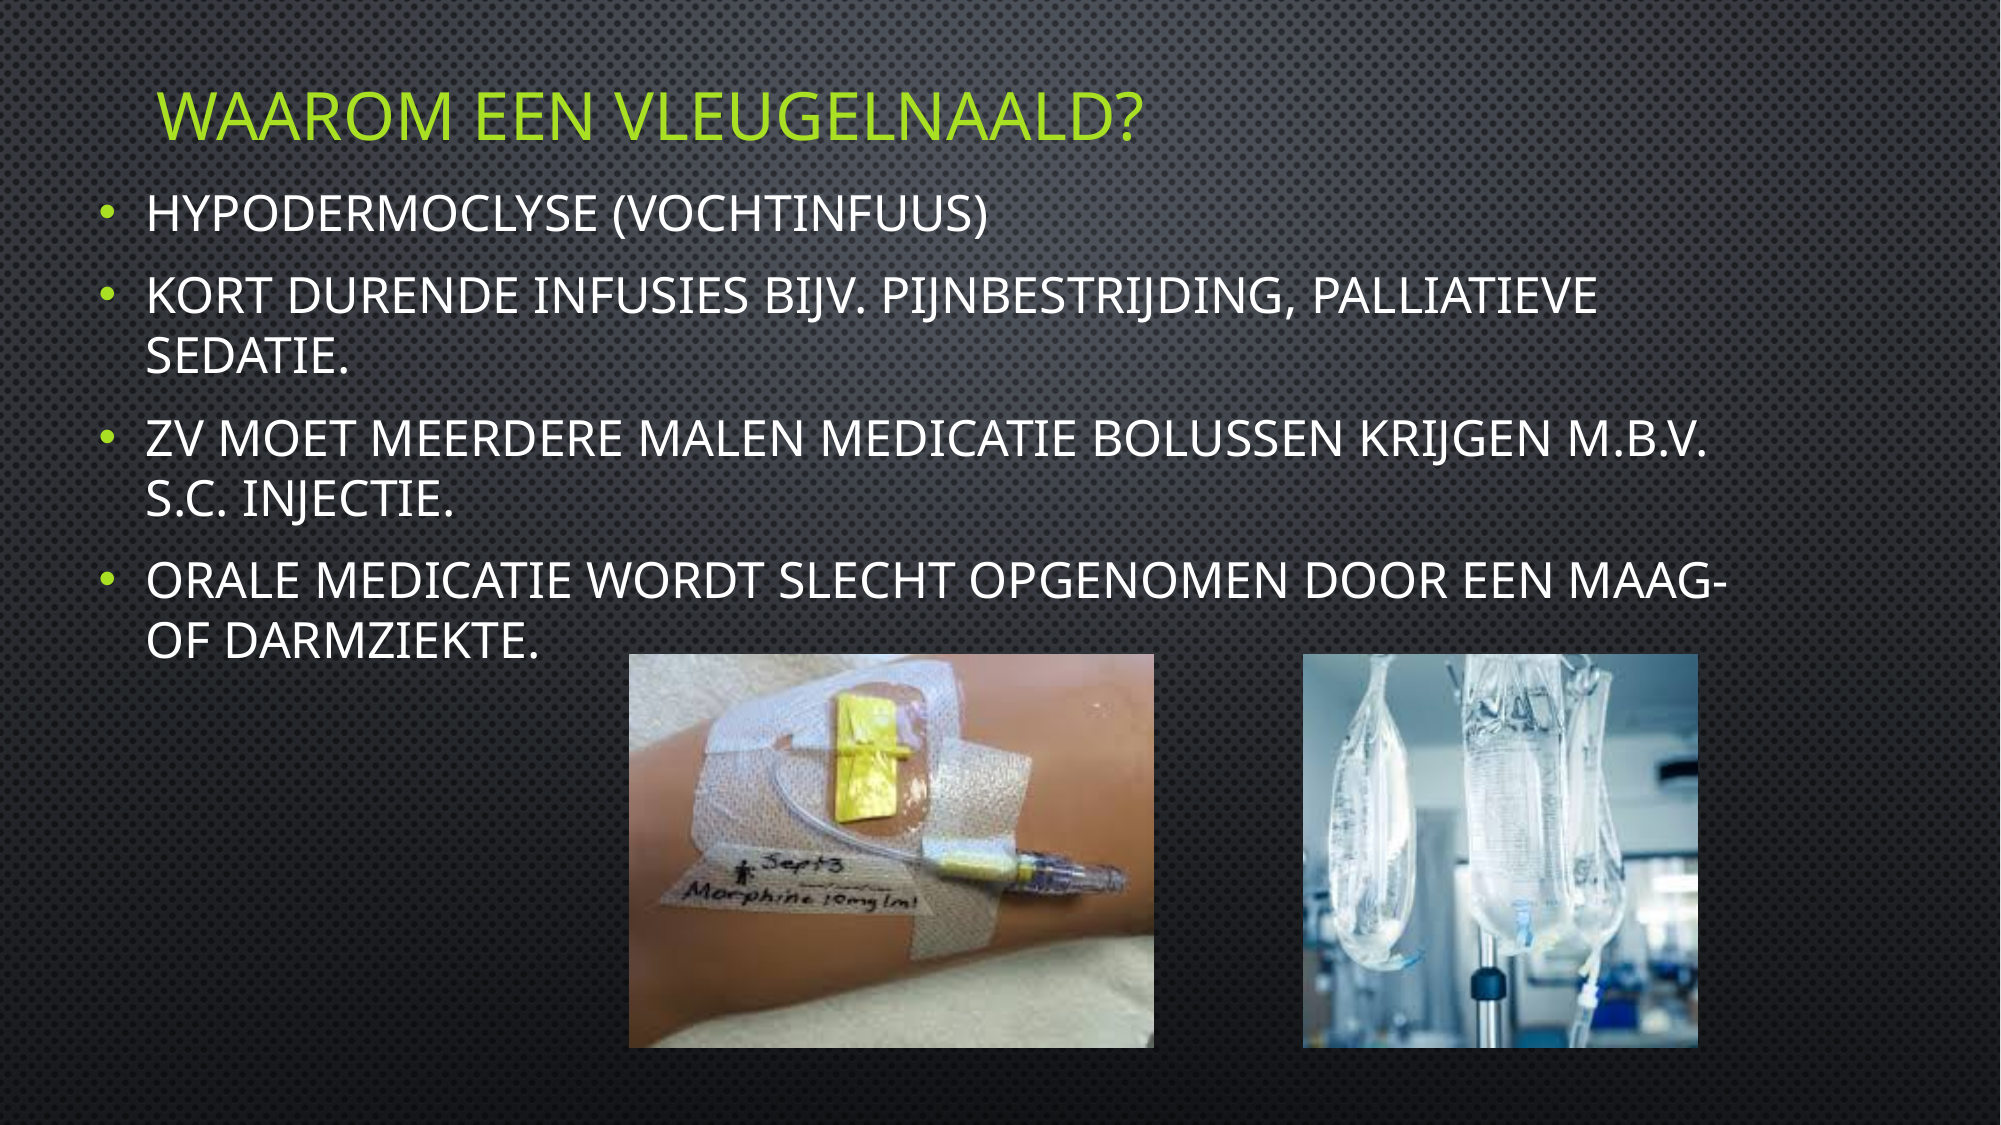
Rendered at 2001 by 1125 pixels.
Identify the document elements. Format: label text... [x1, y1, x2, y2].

picture [1303, 654, 1699, 1048]
list Hypodermoclyse (vochtinfuus) Kort durende infusies bijv. pijnbestrijding, palliatieve sedatie. Zv moet meerdere malen medicatie bolussen krijgen m.b.v. s.c. injectie. Orale medicatie wordt slecht opgenomen door een maag- of darmziekte. [83, 118, 1774, 732]
picture [628, 654, 1154, 1048]
title Waarom een vleugelnaald? [141, 32, 1813, 195]
